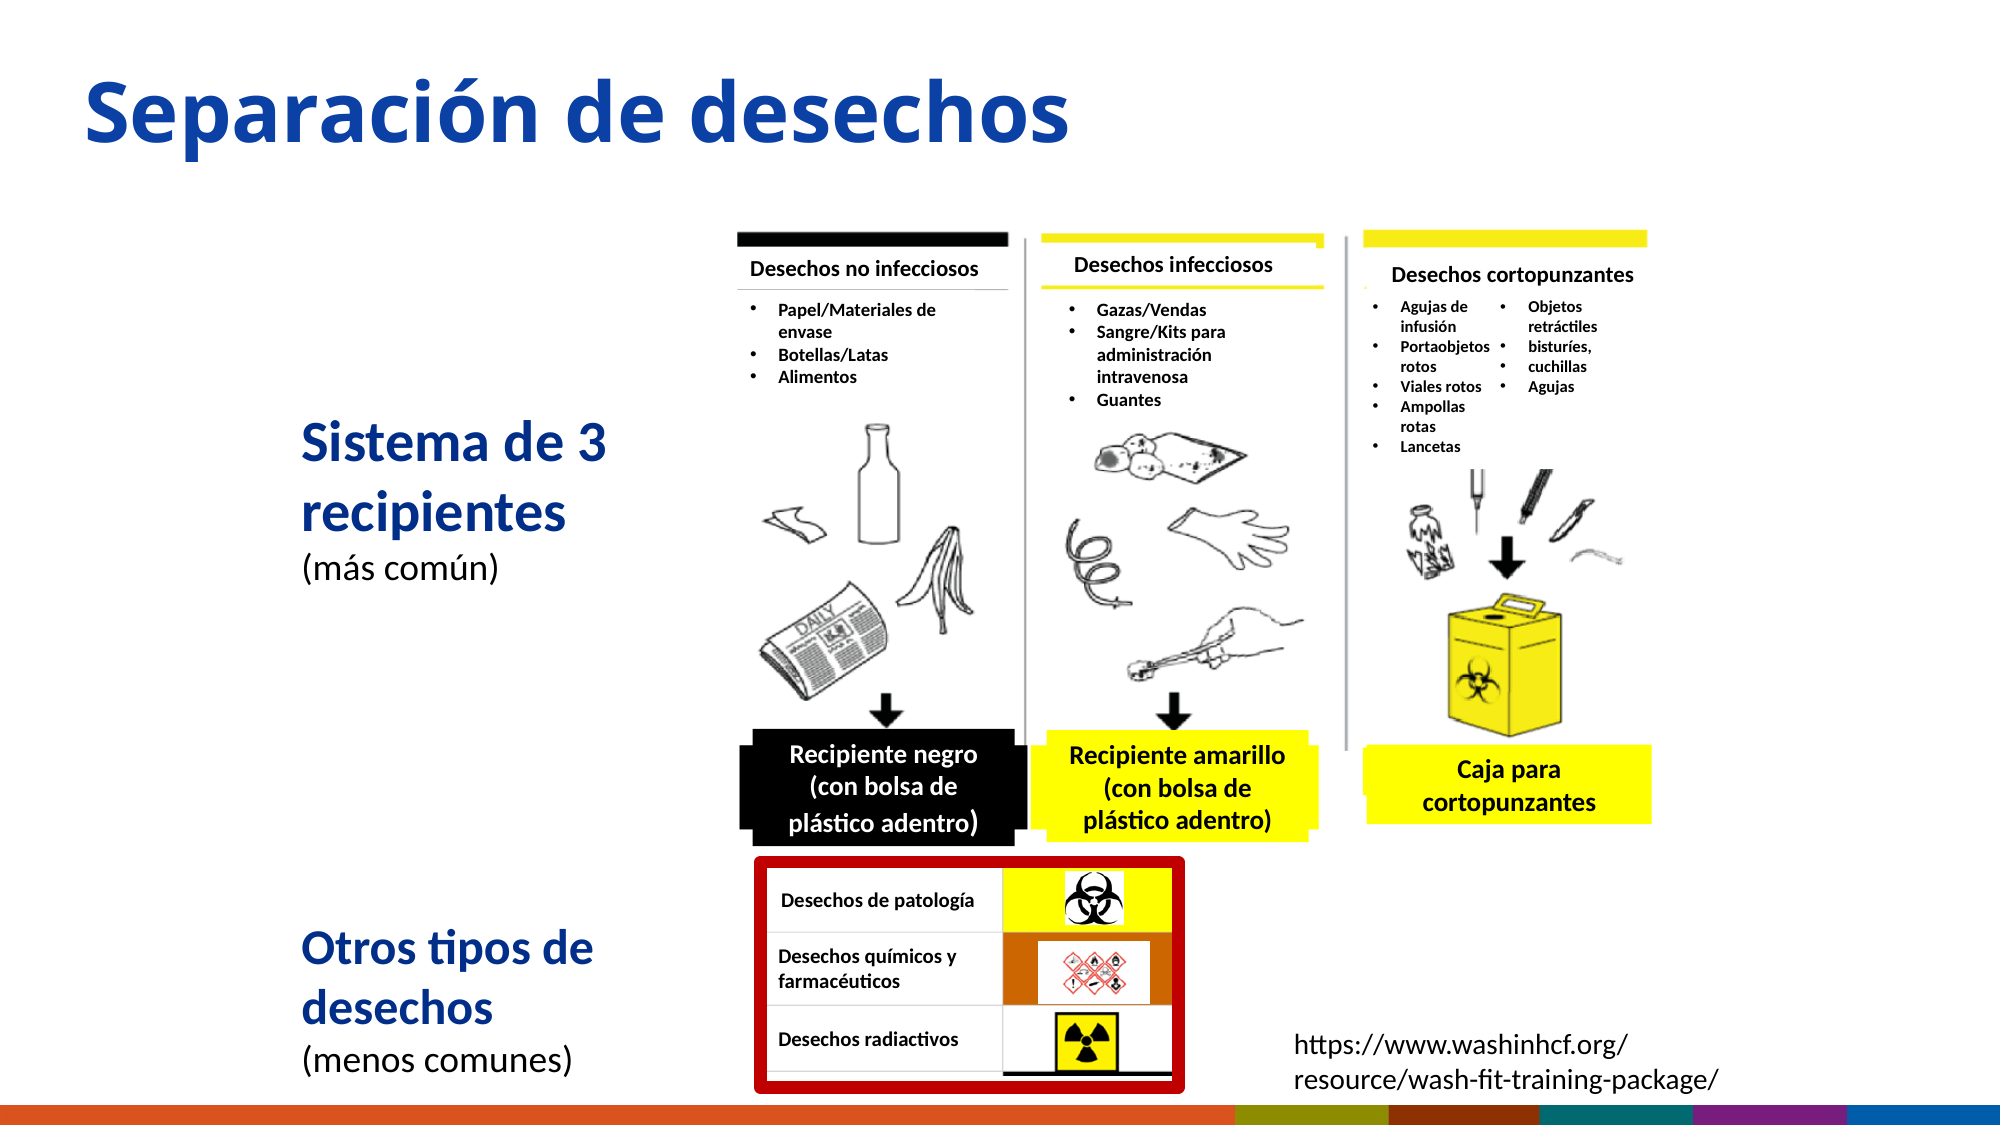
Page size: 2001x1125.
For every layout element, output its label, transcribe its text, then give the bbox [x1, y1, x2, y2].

text_box Otros tipos de desechos (menos comunes) [284, 905, 758, 1089]
picture [0, 1105, 2000, 1125]
text_box Sistema de 3 recipientes (más común) [284, 393, 642, 597]
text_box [726, 214, 1660, 1076]
title Separación de desechos [69, 35, 1870, 167]
text_box https://www.washinhcf.org/resource/wash-fit-training-package/ [1279, 1017, 1750, 1103]
text_box [758, 1084, 1180, 1089]
